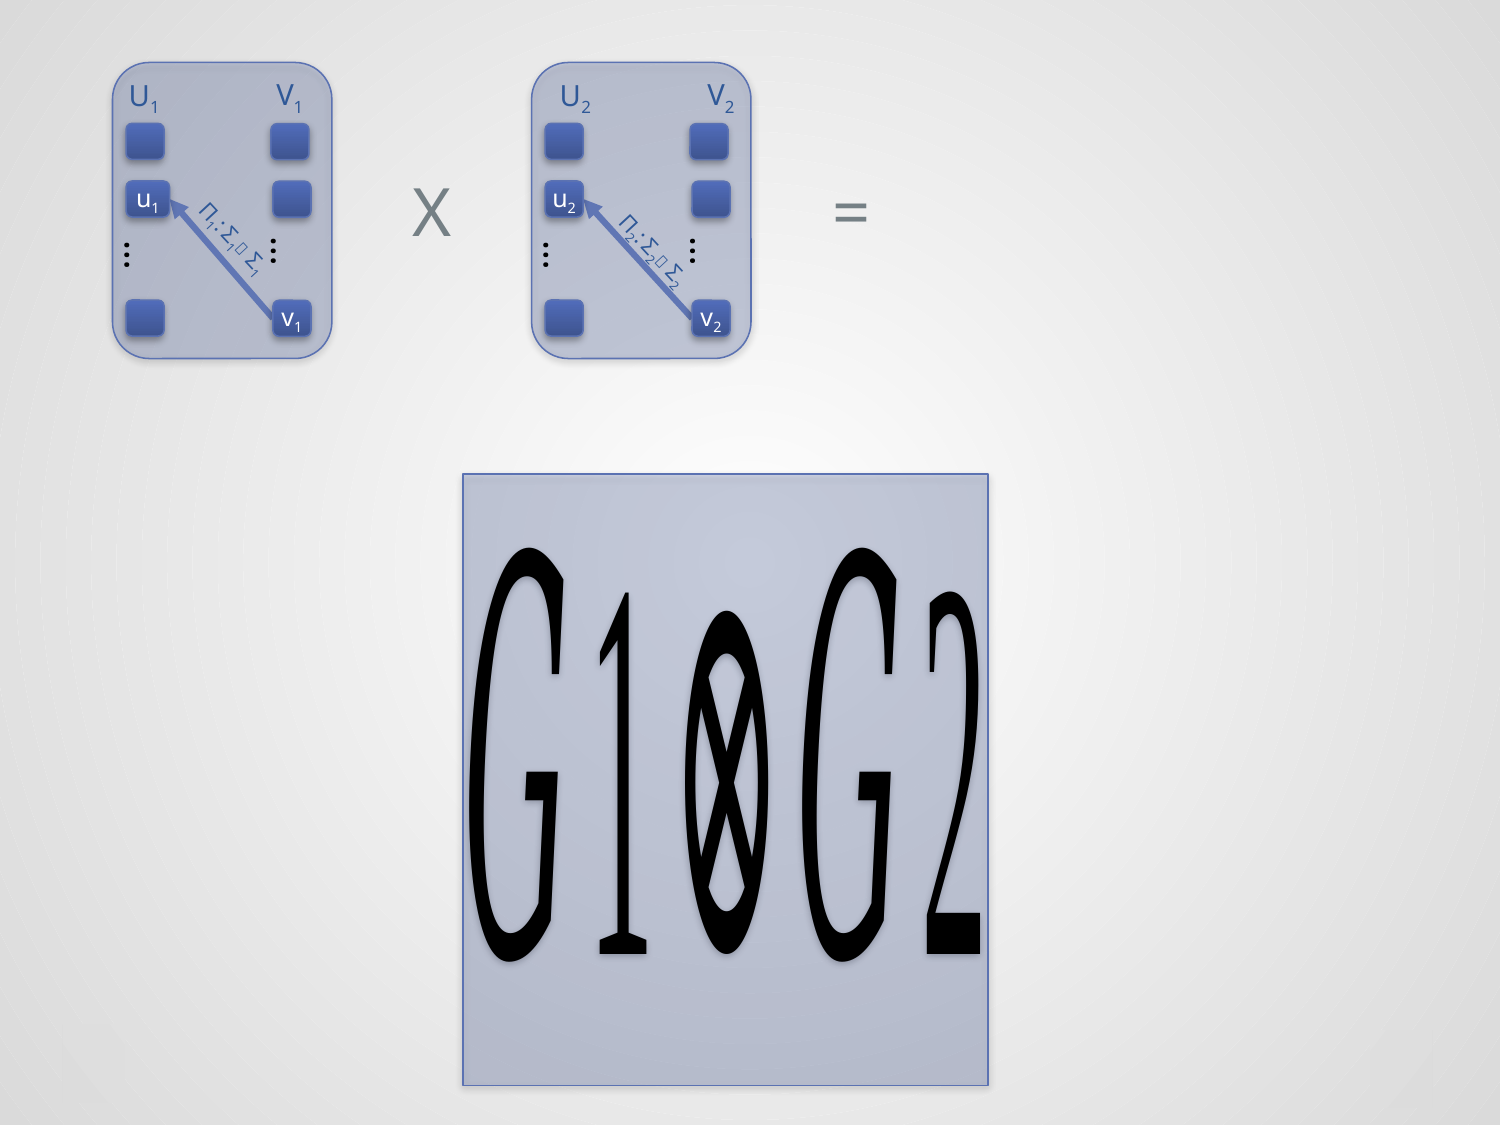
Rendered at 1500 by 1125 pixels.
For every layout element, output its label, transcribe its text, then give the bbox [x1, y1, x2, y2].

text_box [531, 62, 753, 359]
text_box = [817, 162, 886, 258]
text_box X [397, 162, 467, 258]
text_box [112, 62, 333, 359]
